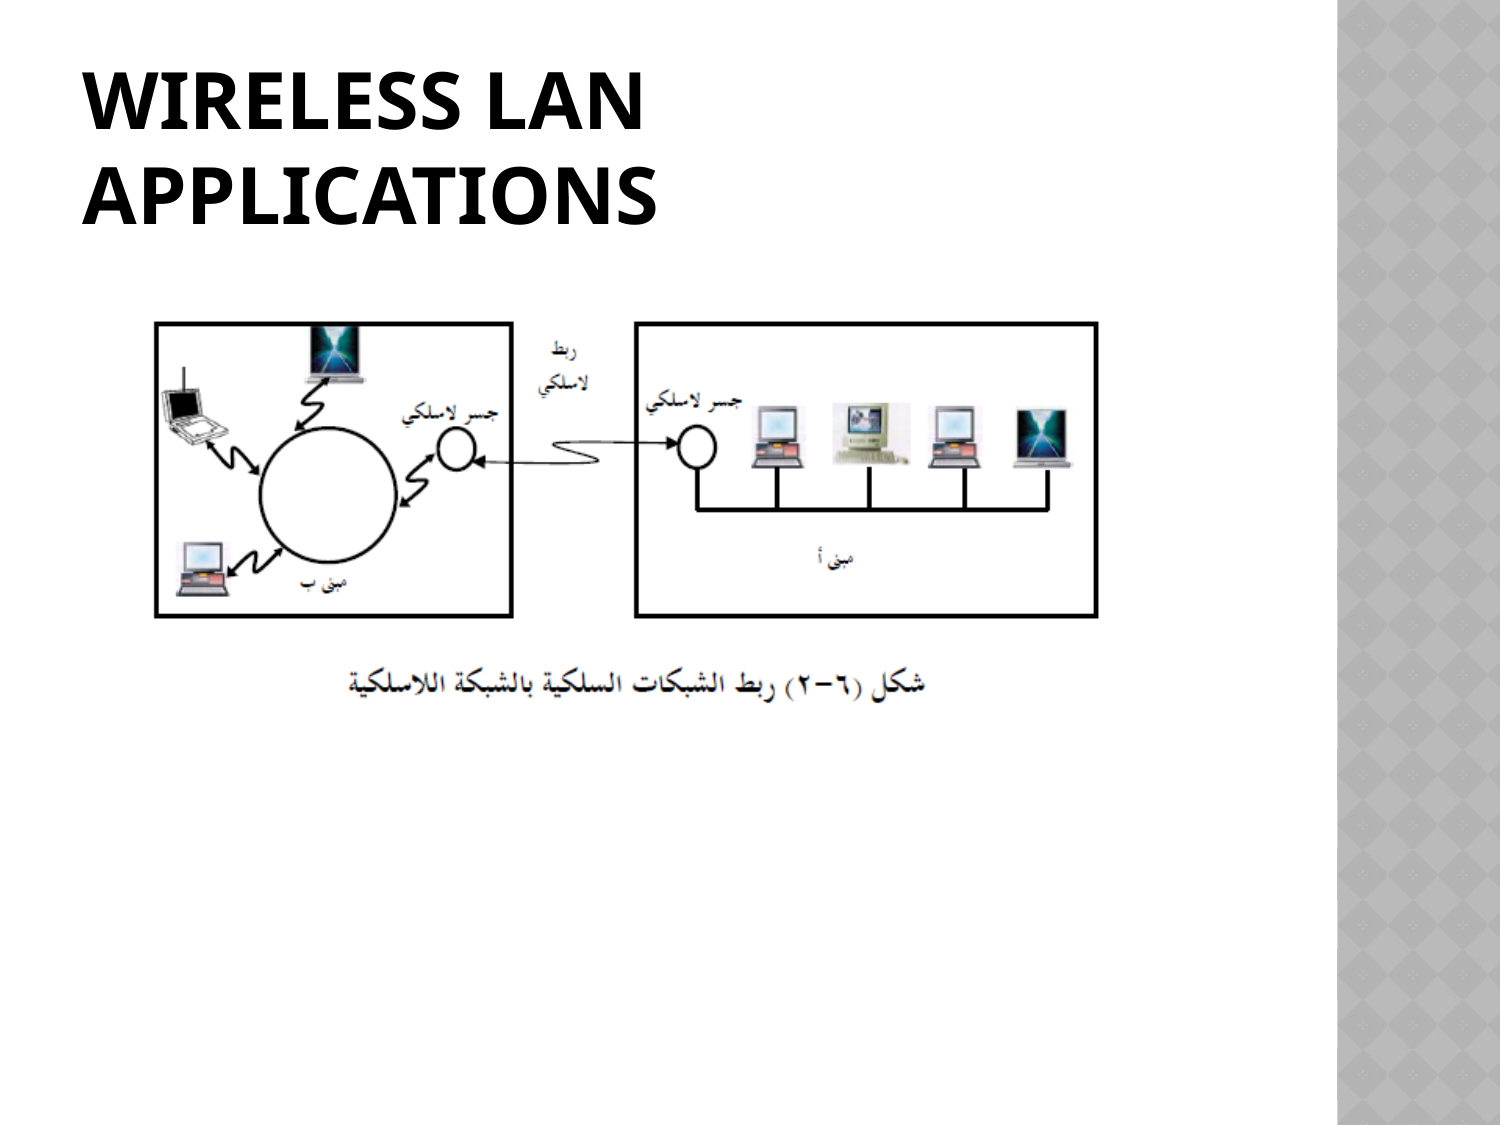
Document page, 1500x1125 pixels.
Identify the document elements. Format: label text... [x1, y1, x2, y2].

picture [136, 299, 1126, 726]
title Wireless LAN applications [75, 52, 1263, 240]
